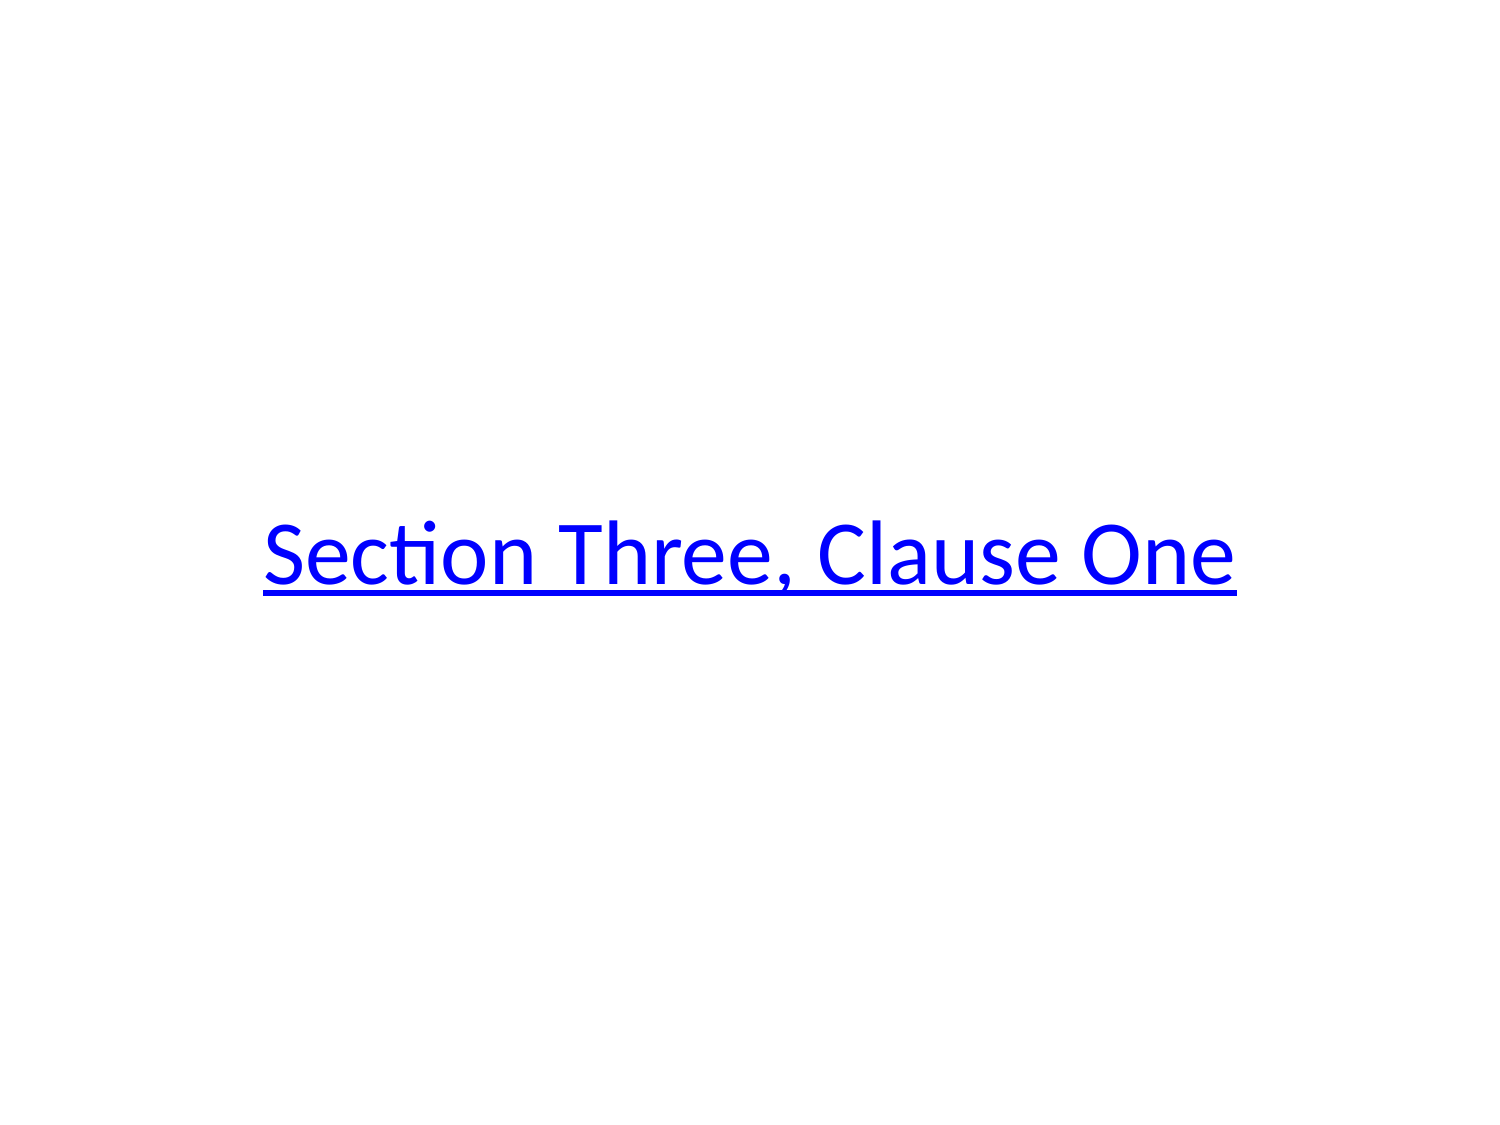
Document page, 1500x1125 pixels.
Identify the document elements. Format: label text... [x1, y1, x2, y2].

title Section Three, Clause One [74, 44, 1426, 1051]
